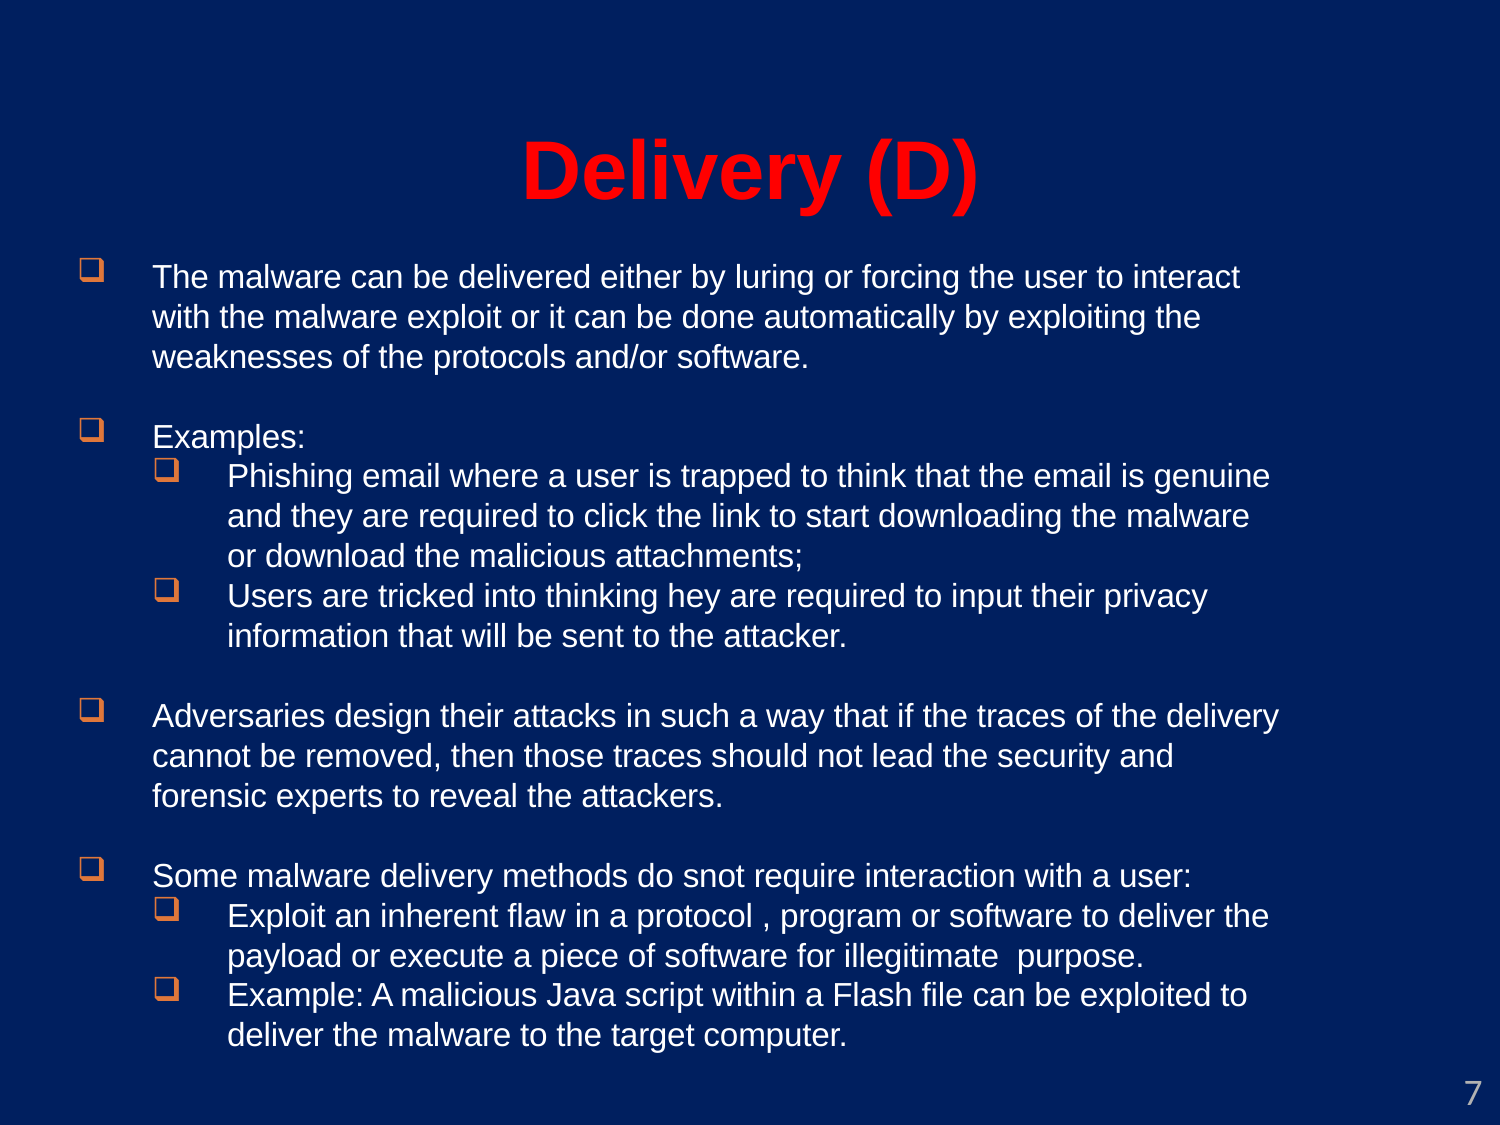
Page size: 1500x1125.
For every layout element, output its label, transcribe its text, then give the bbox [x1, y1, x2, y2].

slide_number 7 [1137, 1068, 1483, 1114]
text_box The malware can be delivered either by luring or forcing the user to interact with the malware exploit or it can be done automatically by exploiting the weaknesses of the protocols and/or software. Examples: Phishing email where a user is trapped to think that the email is genuine and they are required to click the link to start downloading the malware or download the malicious attachments; Users are tricked into thinking hey are required to input their privacy information that will be sent to the attacker. Adversaries design their attacks in such a way that if the traces of the delivery cannot be removed, then those traces should not lead the security and forensic experts to reveal the attackers. Some malware delivery methods do snot require interaction with a user: Exploit an inherent flaw in a protocol , program or software to deliver the payload or execute a piece of software for illegitimate purpose. Example: A malicious Java script within a Flash file can be exploited to deliver the malware to the target computer. [75, 255, 1425, 1125]
text_box Delivery (D) [104, 116, 1396, 217]
